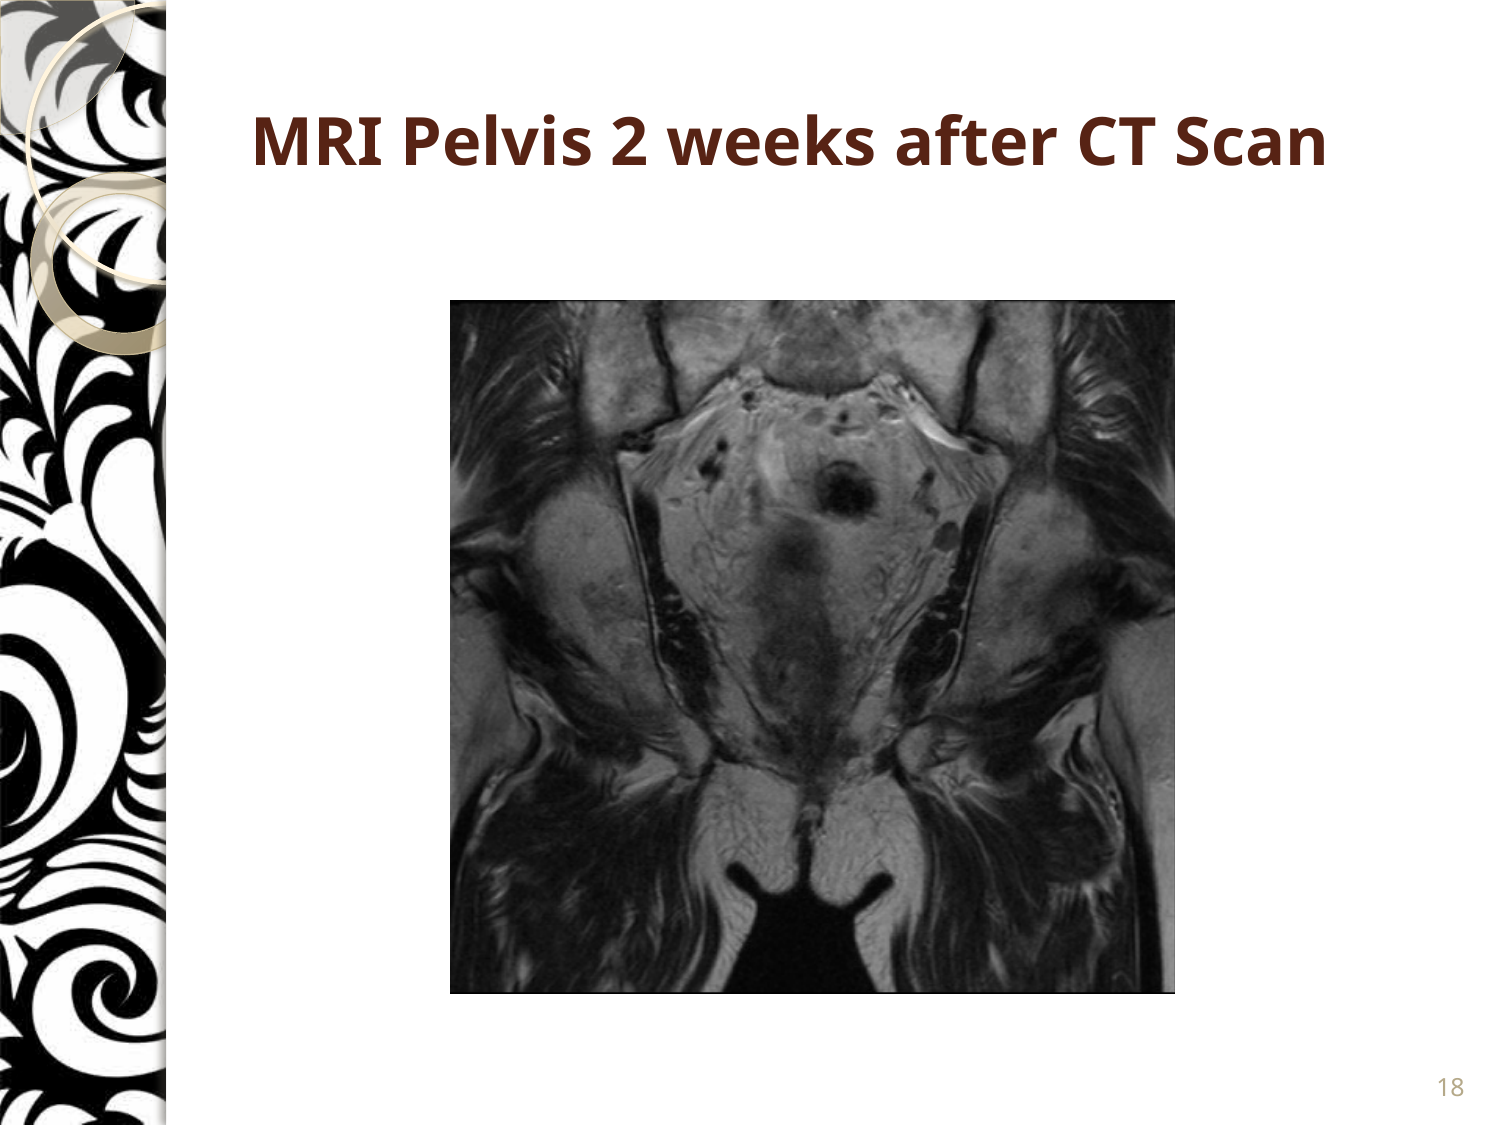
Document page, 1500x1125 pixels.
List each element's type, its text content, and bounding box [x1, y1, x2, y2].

picture [53, 241, 160, 332]
picture [449, 299, 1176, 994]
picture [62, 195, 160, 280]
picture [0, 134, 166, 1125]
slide_number 18 [1413, 1034, 1488, 1113]
picture [136, 0, 164, 4]
picture [32, 13, 160, 207]
title MRI Pelvis 2 weeks after CT Scan [235, 45, 1466, 233]
